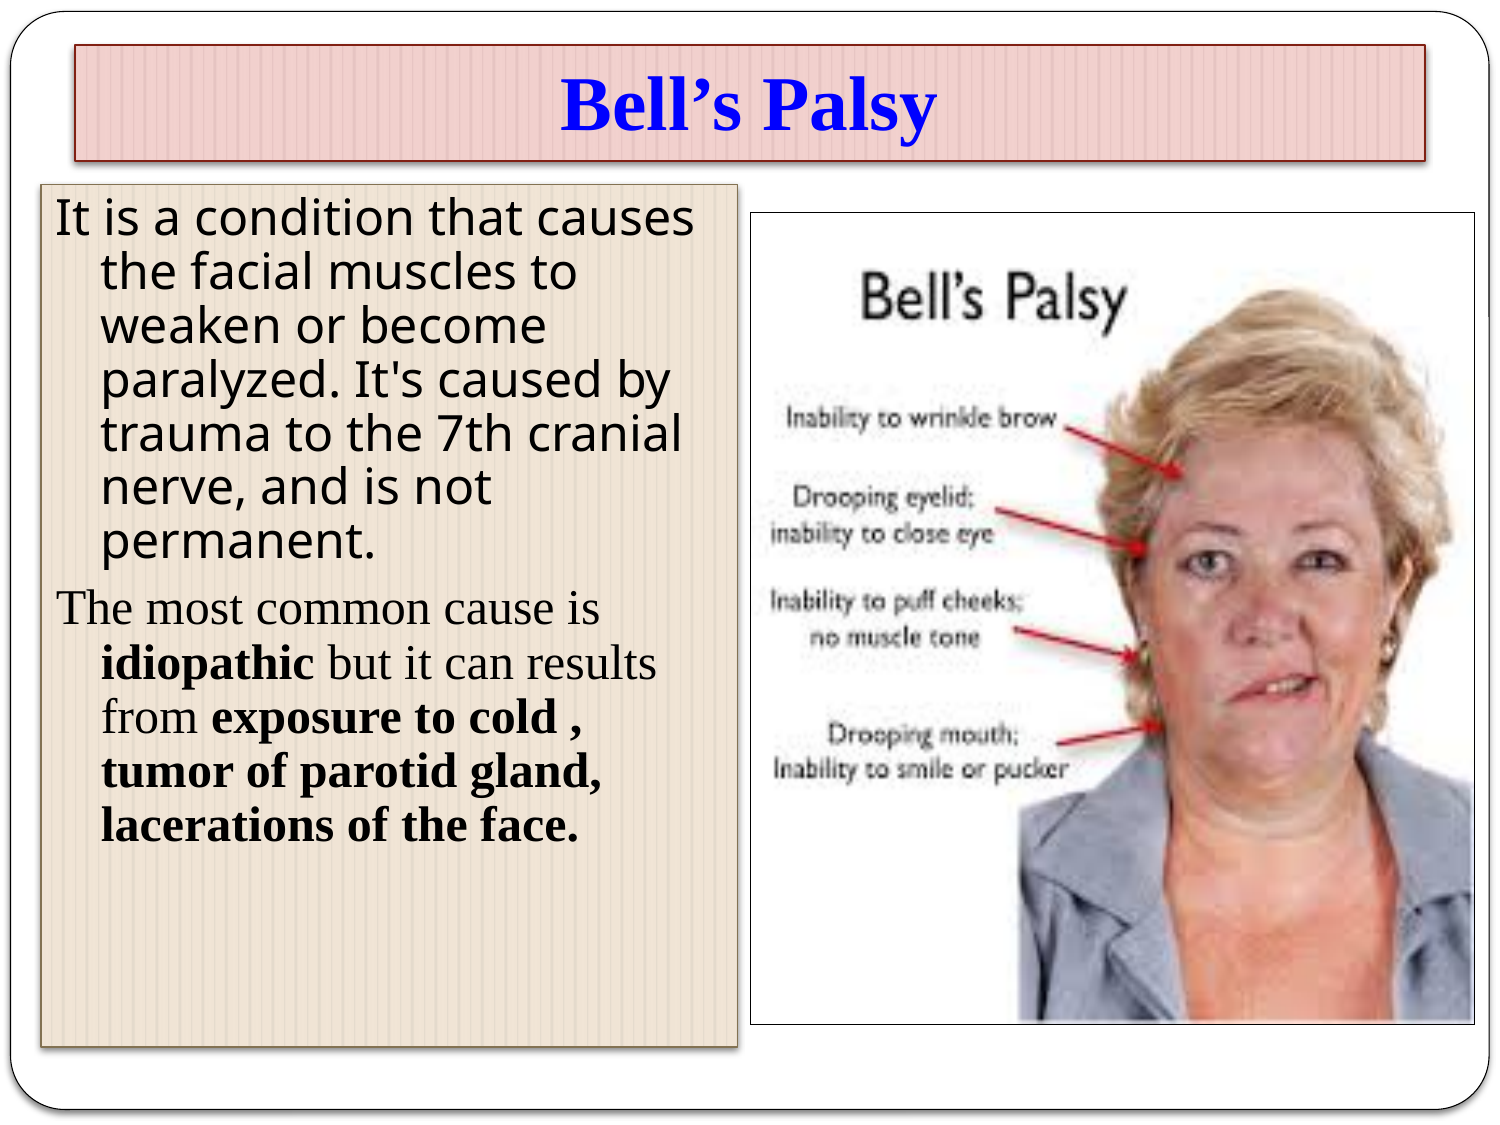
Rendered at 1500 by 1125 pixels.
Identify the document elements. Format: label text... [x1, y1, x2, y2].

title Bell’s Palsy [74, 44, 1426, 162]
list It is a condition that causes the facial muscles to weaken or become paralyzed. It's caused by trauma to the 7th cranial nerve, and is not permanent. The most common cause is idiopathic but it can results from exposure to cold , tumor of parotid gland, lacerations of the face. [40, 184, 738, 1048]
picture [749, 212, 1476, 1026]
